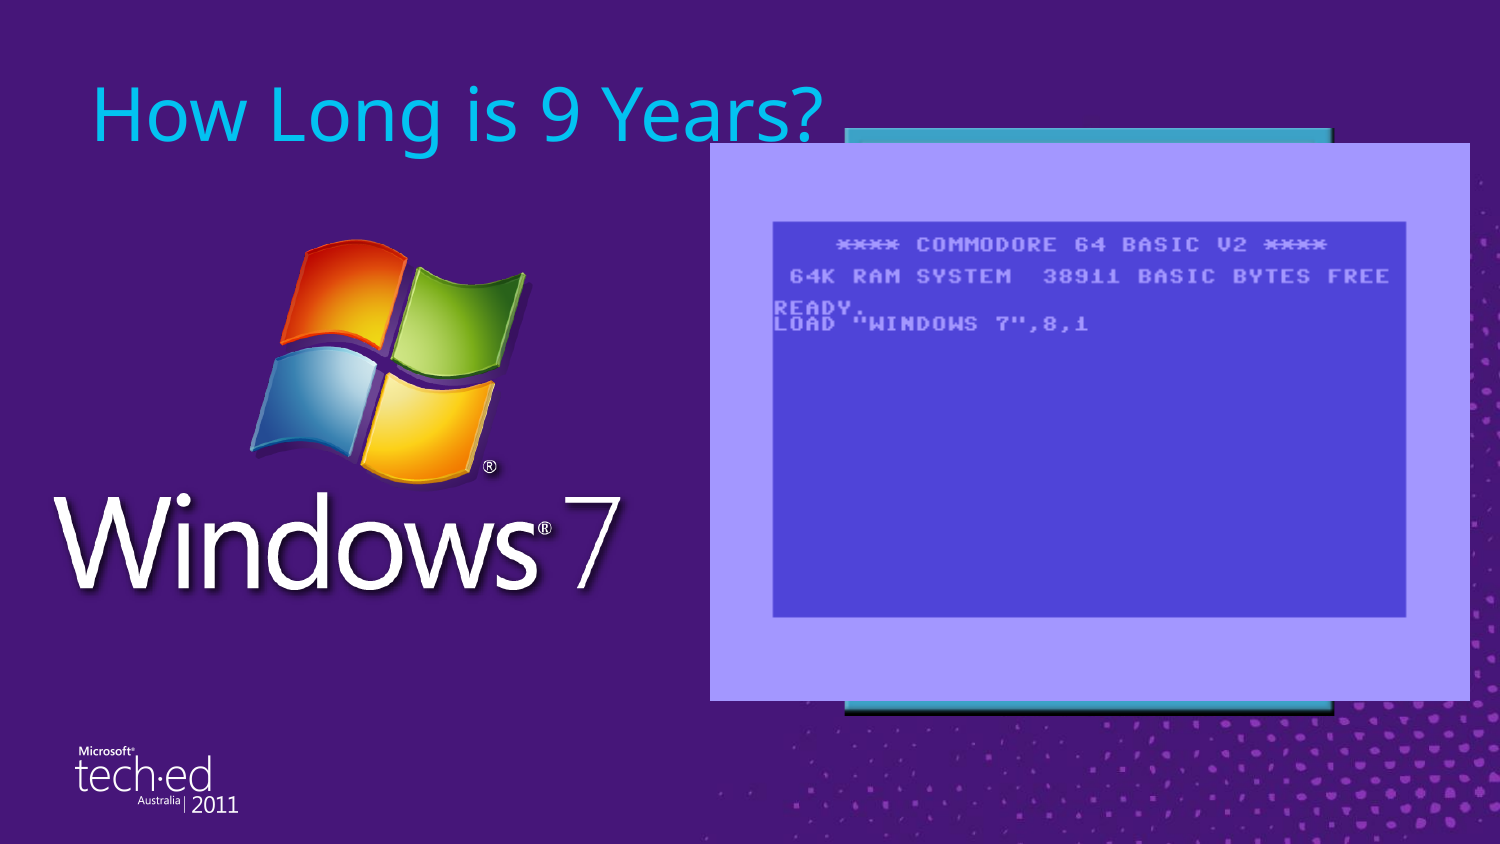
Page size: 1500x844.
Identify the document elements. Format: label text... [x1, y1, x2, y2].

picture [0, 0, 1500, 844]
title How Long is 9 Years? [75, 40, 1425, 182]
